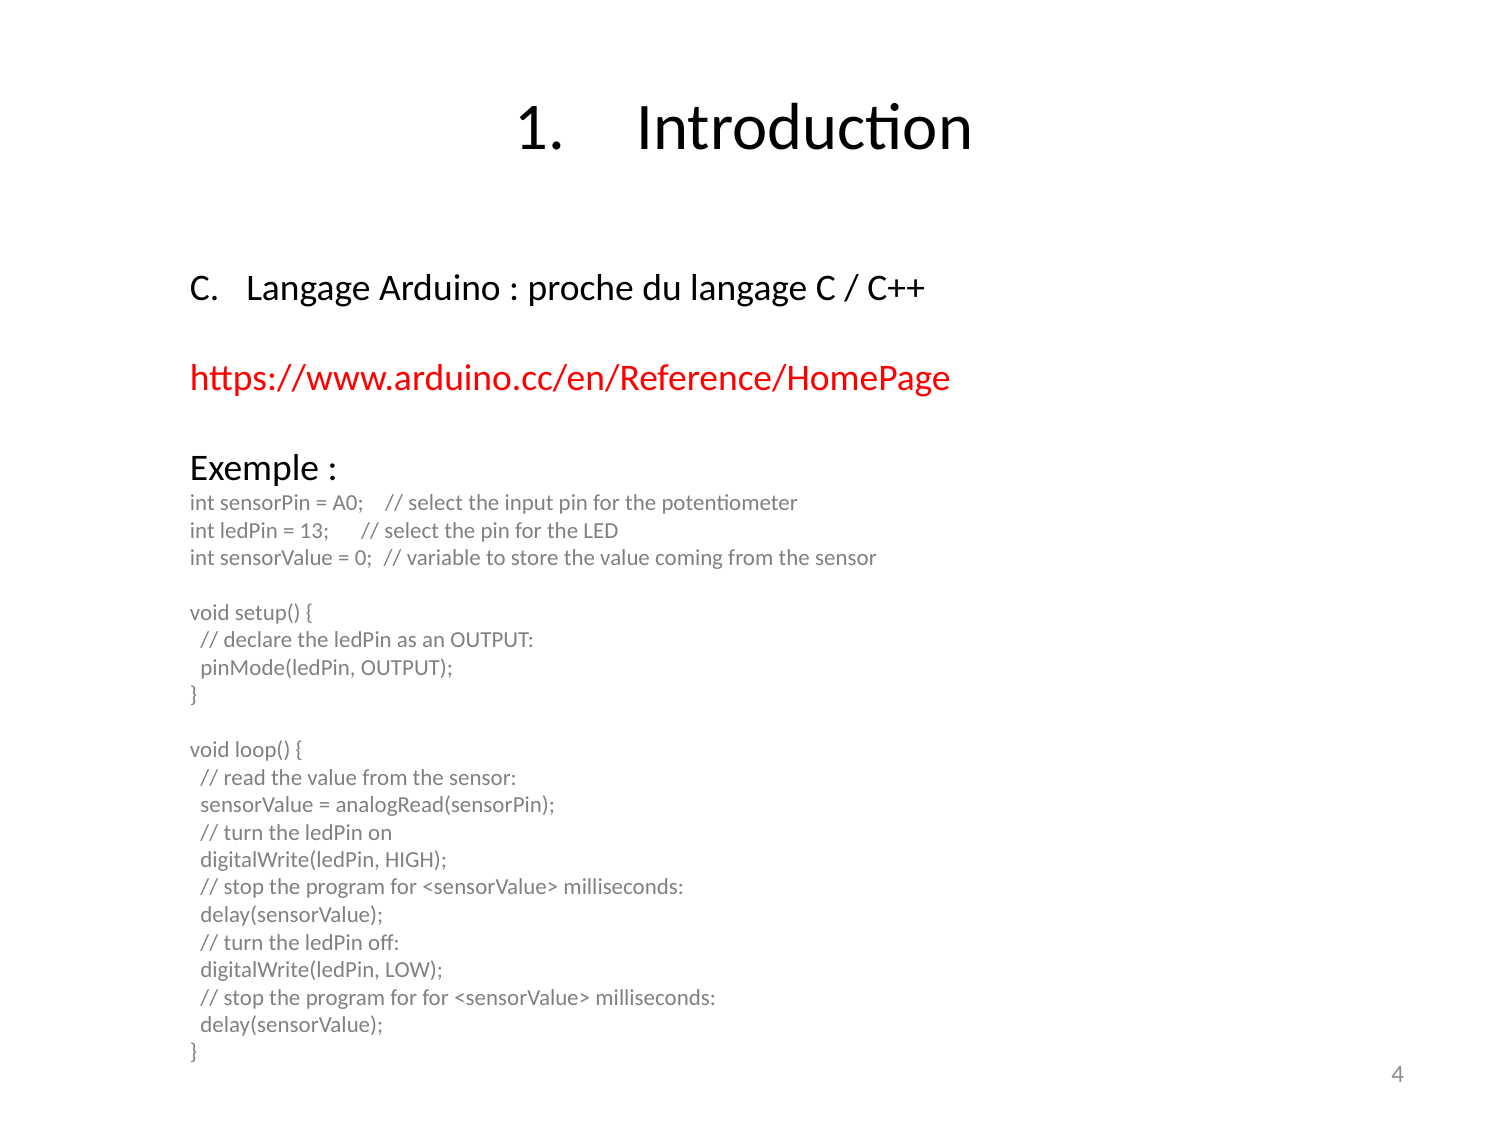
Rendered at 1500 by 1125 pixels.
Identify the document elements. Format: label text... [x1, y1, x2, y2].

title Introduction [106, 2, 1382, 244]
slide_number 4 [1074, 1042, 1425, 1103]
text_box Langage Arduino : proche du langage C / C++ https://www.arduino.cc/en/Reference/HomePage Exemple : int sensorPin = A0; // select the input pin for the potentiometer int ledPin = 13; // select the pin for the LED int sensorValue = 0; // variable to store the value coming from the sensor void setup() { // declare the ledPin as an OUTPUT: pinMode(ledPin, OUTPUT); } void loop() { // read the value from the sensor: sensorValue = analogRead(sensorPin); // turn the ledPin on digitalWrite(ledPin, HIGH); // stop the program for <sensorValue> milliseconds: delay(sensorValue); // turn the ledPin off: digitalWrite(ledPin, LOW); // stop the program for for <sensorValue> milliseconds: delay(sensorValue); } [100, 255, 1388, 1072]
